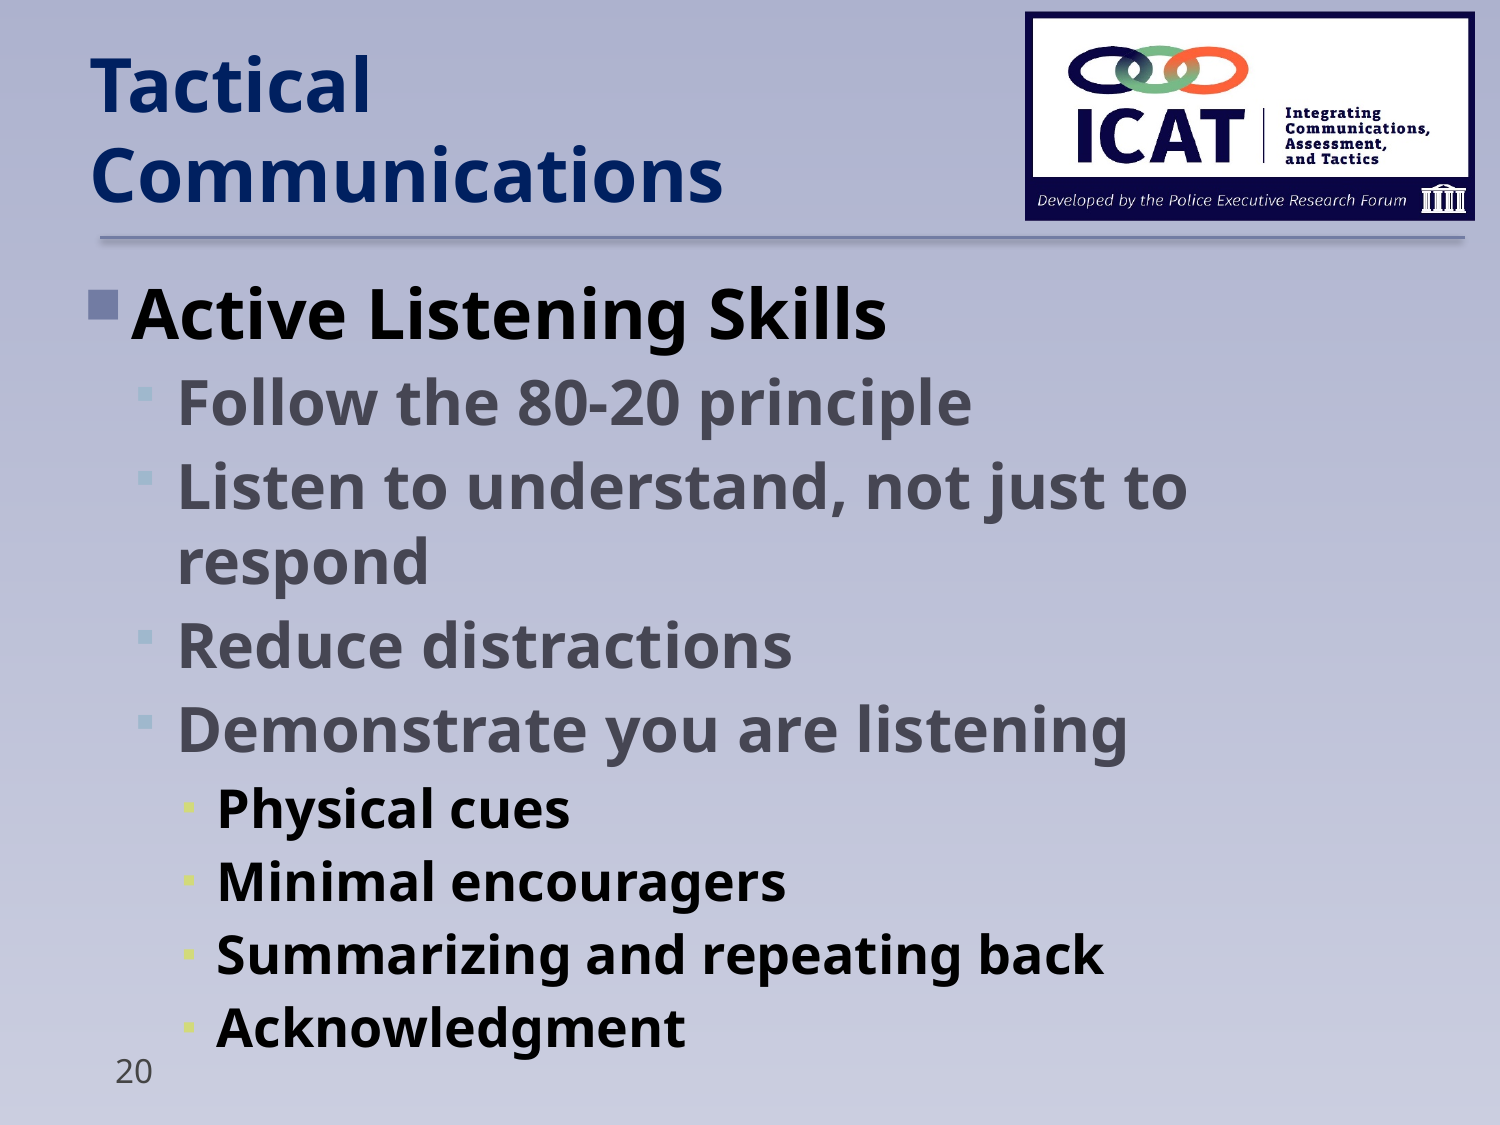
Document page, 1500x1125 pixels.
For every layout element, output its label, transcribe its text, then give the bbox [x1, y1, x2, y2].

list Active Listening Skills Follow the 80-20 principle Listen to understand, not just to respond Reduce distractions Demonstrate you are listening Physical cues Minimal encouragers Summarizing and repeating back Acknowledgment [50, 262, 1400, 1073]
title Tactical Communications [75, 24, 1018, 225]
slide_number 20 [100, 1073, 426, 1103]
picture [1024, 11, 1476, 221]
